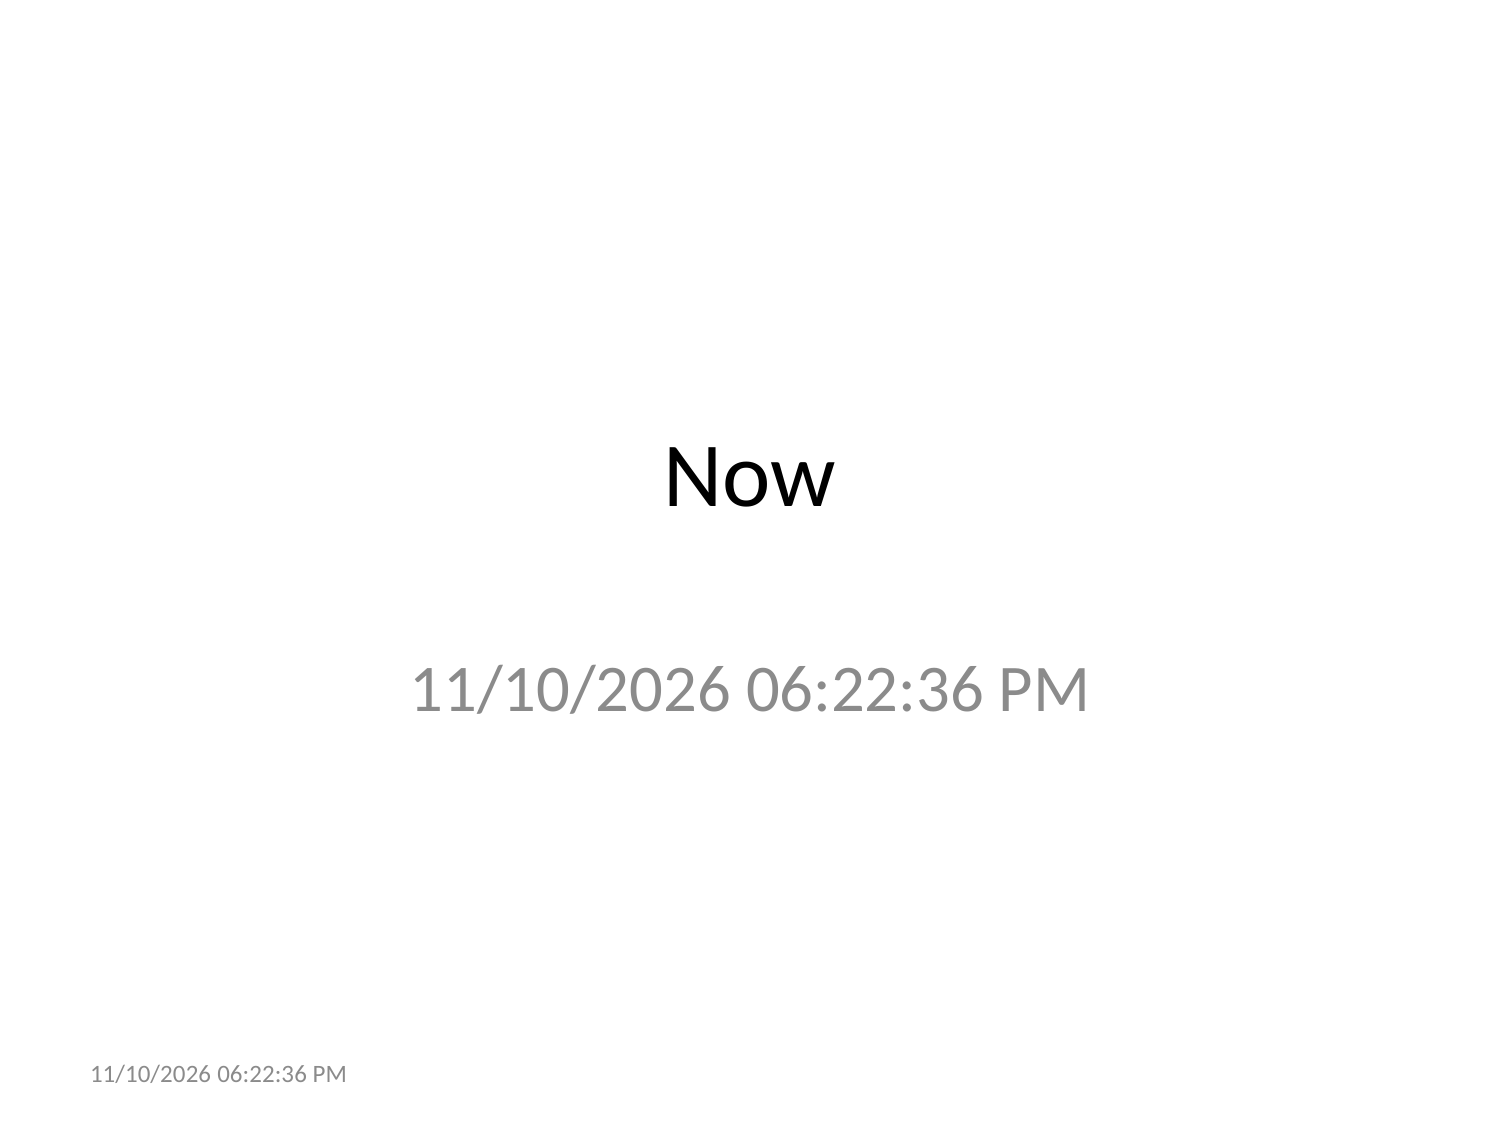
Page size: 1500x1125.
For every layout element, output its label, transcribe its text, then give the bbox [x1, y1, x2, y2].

title Now [112, 349, 1388, 591]
subtitle 2011-12-19 10:20:04 AM [225, 637, 1275, 925]
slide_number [75, 1042, 425, 1103]
